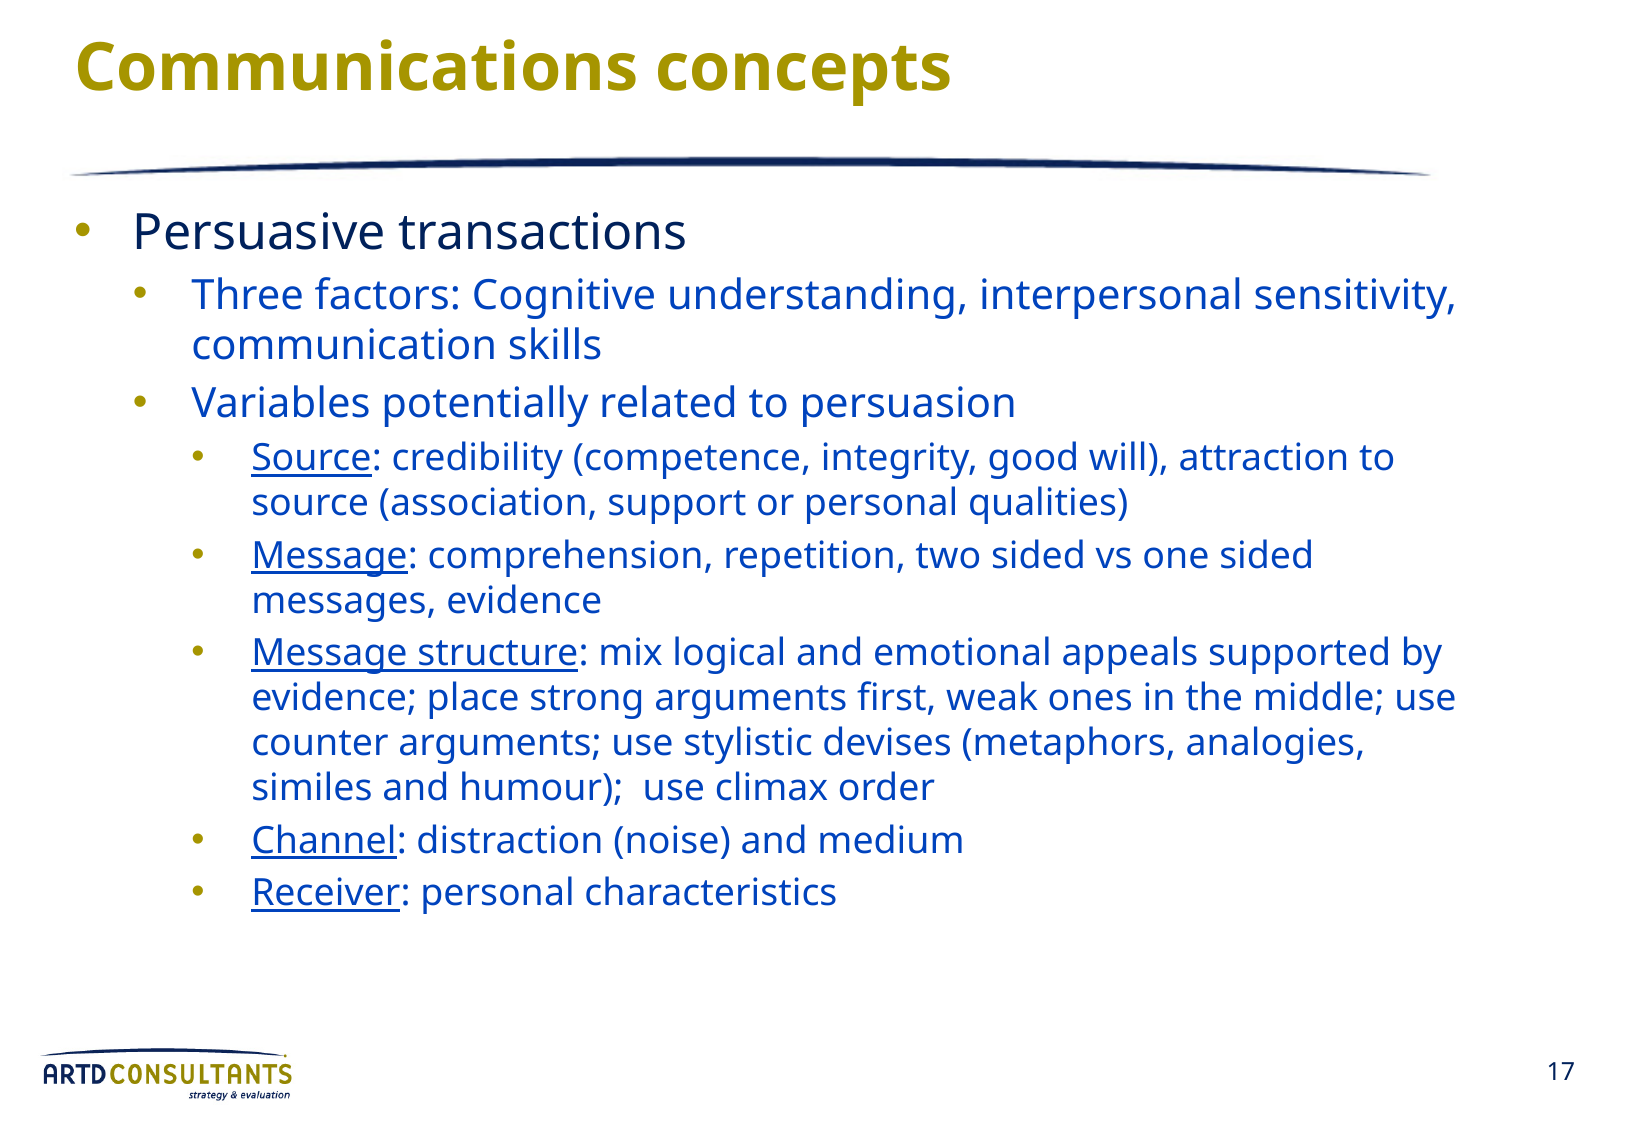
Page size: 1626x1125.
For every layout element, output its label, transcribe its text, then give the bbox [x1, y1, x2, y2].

slide_number 17 [1210, 1042, 1591, 1103]
title Communications concepts [73, 23, 1482, 176]
list Persuasive transactions Three factors: Cognitive understanding, interpersonal sensitivity, communication skills Variables potentially related to persuasion Source: credibility (competence, integrity, good will), attraction to source (association, support or personal qualities) Message: comprehension, repetition, two sided vs one sided messages, evidence Message structure: mix logical and emotional appeals supported by evidence; place strong arguments first, weak ones in the middle; use counter arguments; use stylistic devises (metaphors, analogies, similes and humour); use climax order Channel: distraction (noise) and medium Receiver: personal characteristics [73, 198, 1482, 1036]
picture [27, 1042, 301, 1108]
picture [62, 152, 1446, 188]
